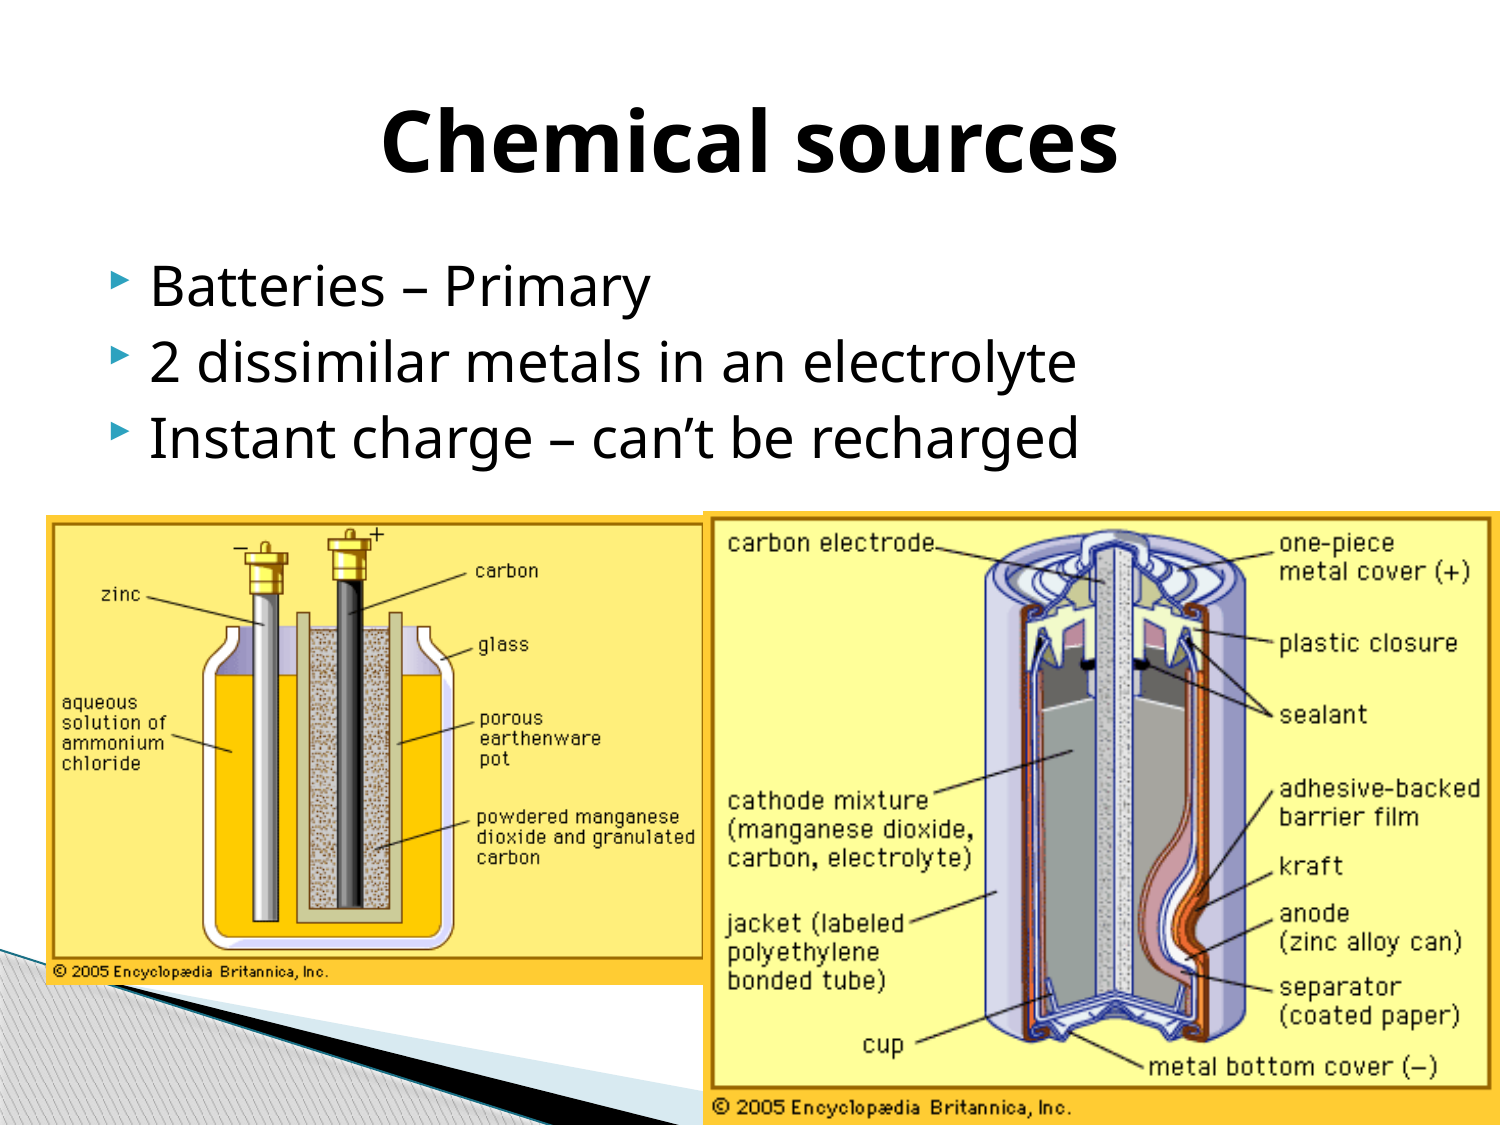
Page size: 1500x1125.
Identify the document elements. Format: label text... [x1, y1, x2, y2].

list Batteries – Primary 2 dissimilar metals in an electrolyte Instant charge – can’t be recharged [75, 243, 1425, 515]
title Chemical sources [75, 45, 1425, 233]
picture [46, 511, 1500, 1125]
